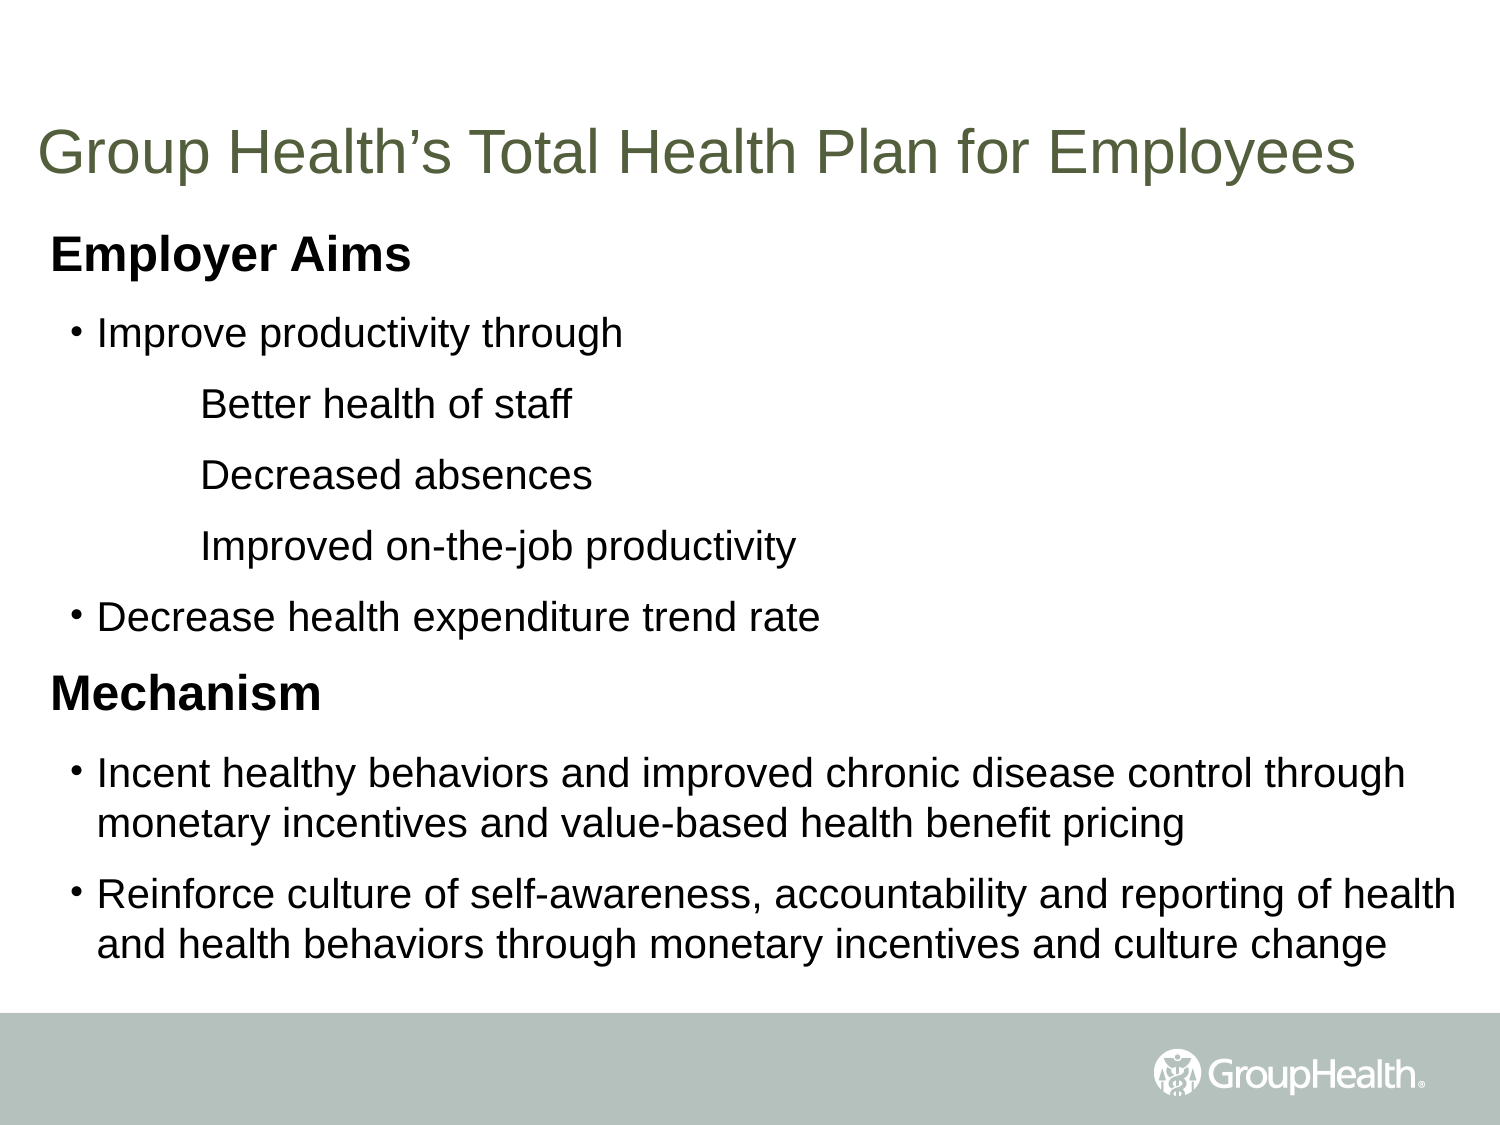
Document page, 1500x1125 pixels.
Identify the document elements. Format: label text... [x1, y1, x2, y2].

picture [0, 0, 1500, 1125]
list Employer Aims Improve productivity through Better health of staff Decreased absences Improved on-the-job productivity Decrease health expenditure trend rate Mechanism Incent healthy behaviors and improved chronic disease control through monetary incentives and value-based health benefit pricing Reinforce culture of self-awareness, accountability and reporting of health and health behaviors through monetary incentives and culture change [49, 221, 1463, 955]
title Group Health’s Total Health Plan for Employees [37, 83, 1463, 187]
